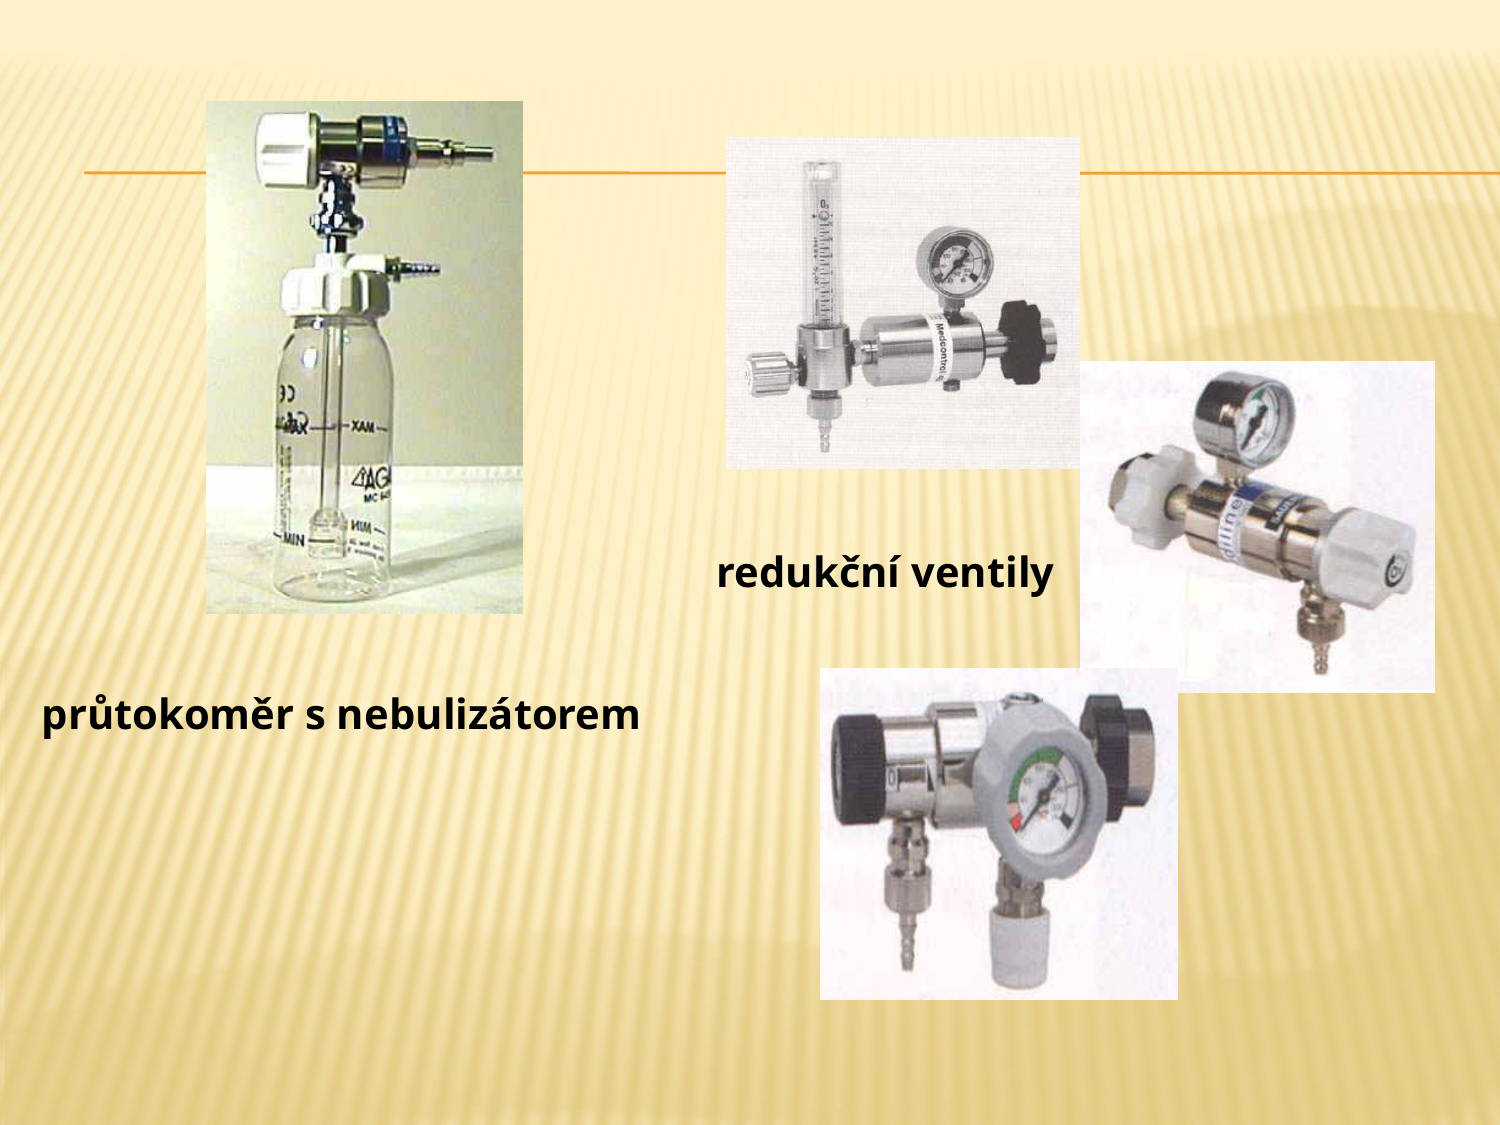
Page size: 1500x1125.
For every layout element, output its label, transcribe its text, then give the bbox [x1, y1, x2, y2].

text_box průtokoměr s nebulizátorem [26, 680, 657, 746]
text_box redukční ventily [701, 538, 1070, 604]
list [1089, 254, 1475, 998]
picture [0, 0, 1500, 1125]
list [50, 254, 1070, 998]
